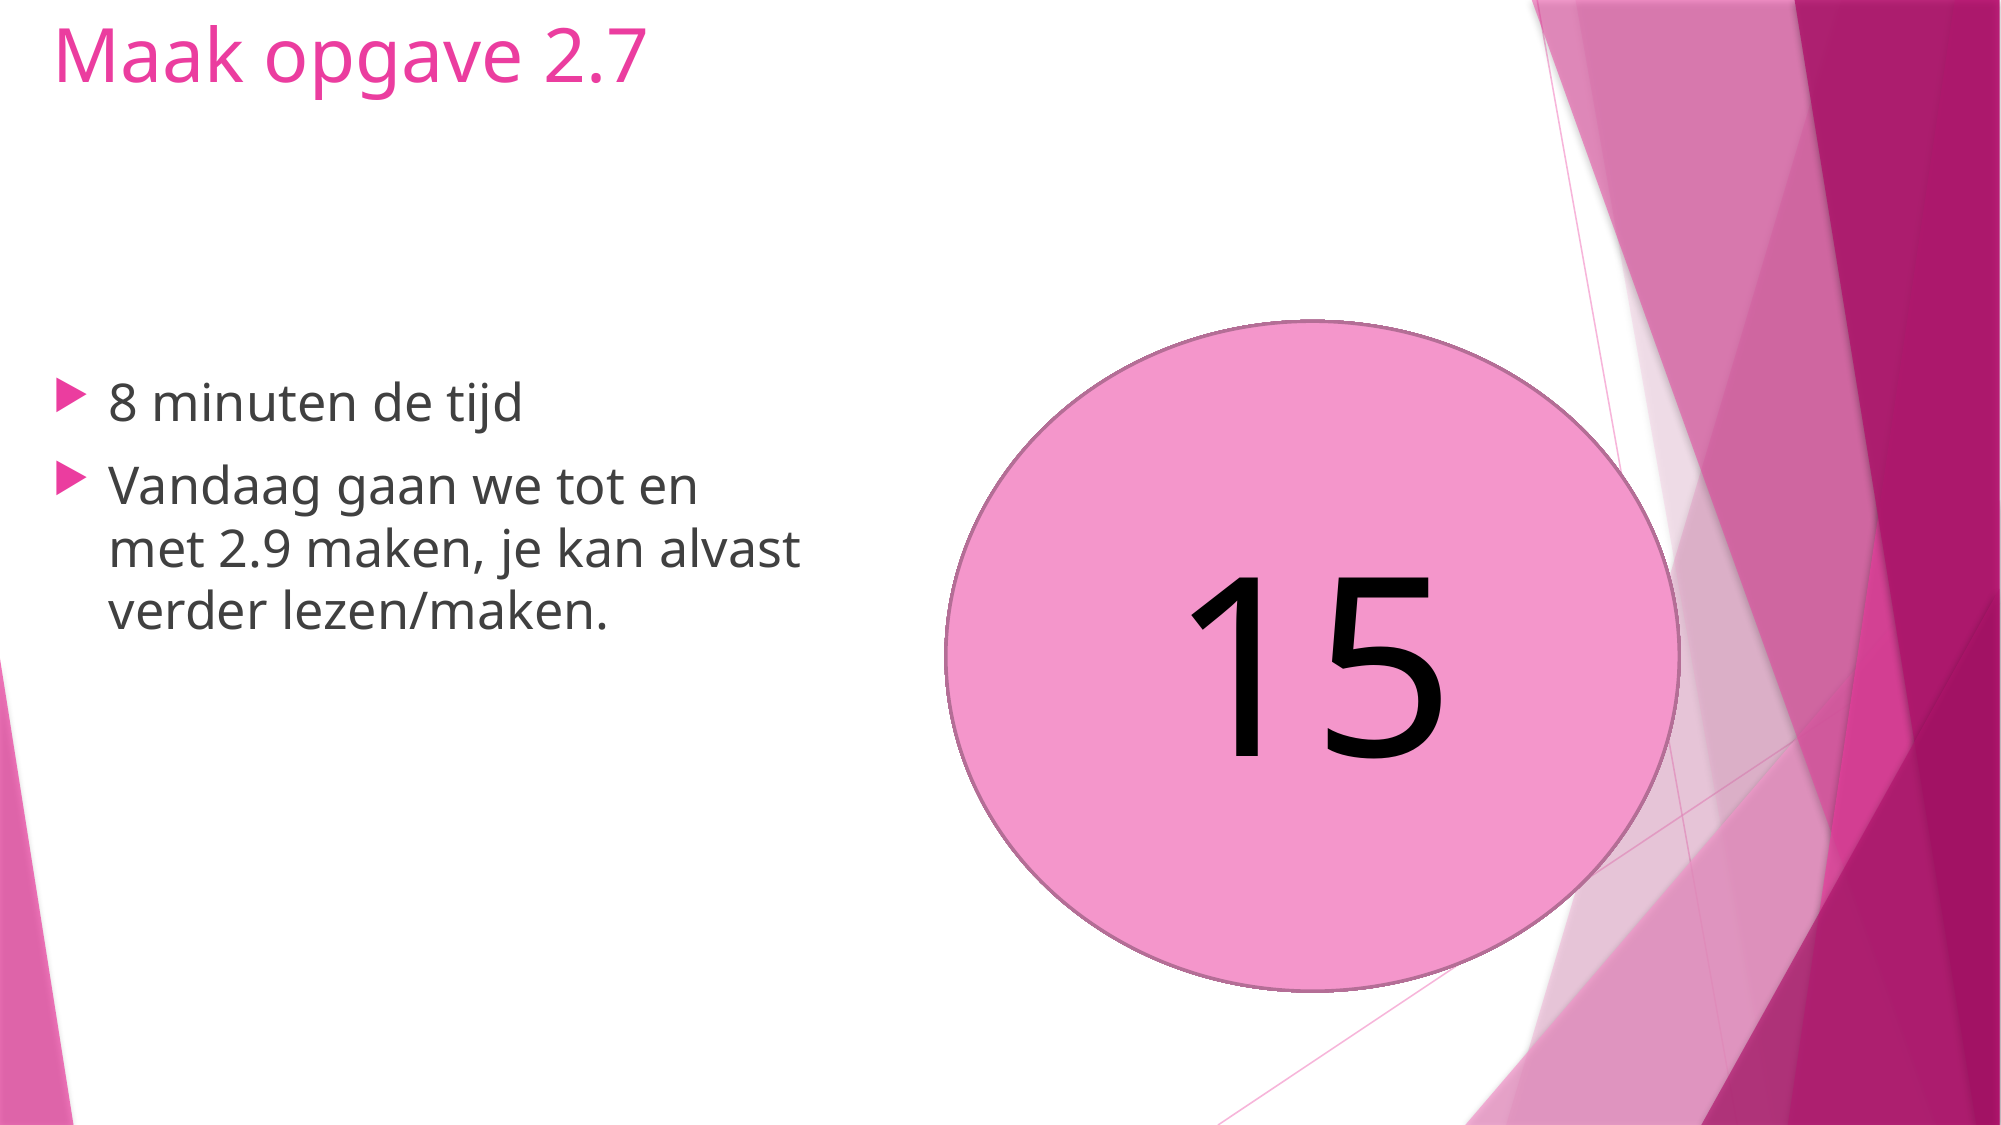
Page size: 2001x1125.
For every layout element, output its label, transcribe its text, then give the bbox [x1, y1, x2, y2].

list 8 minuten de tijd Vandaag gaan we tot en met 2.9 maken, je kan alvast verder lezen/maken. [37, 278, 818, 1013]
text_box 15 [944, 319, 1681, 993]
title Maak opgave 2.7 [37, 0, 1494, 260]
